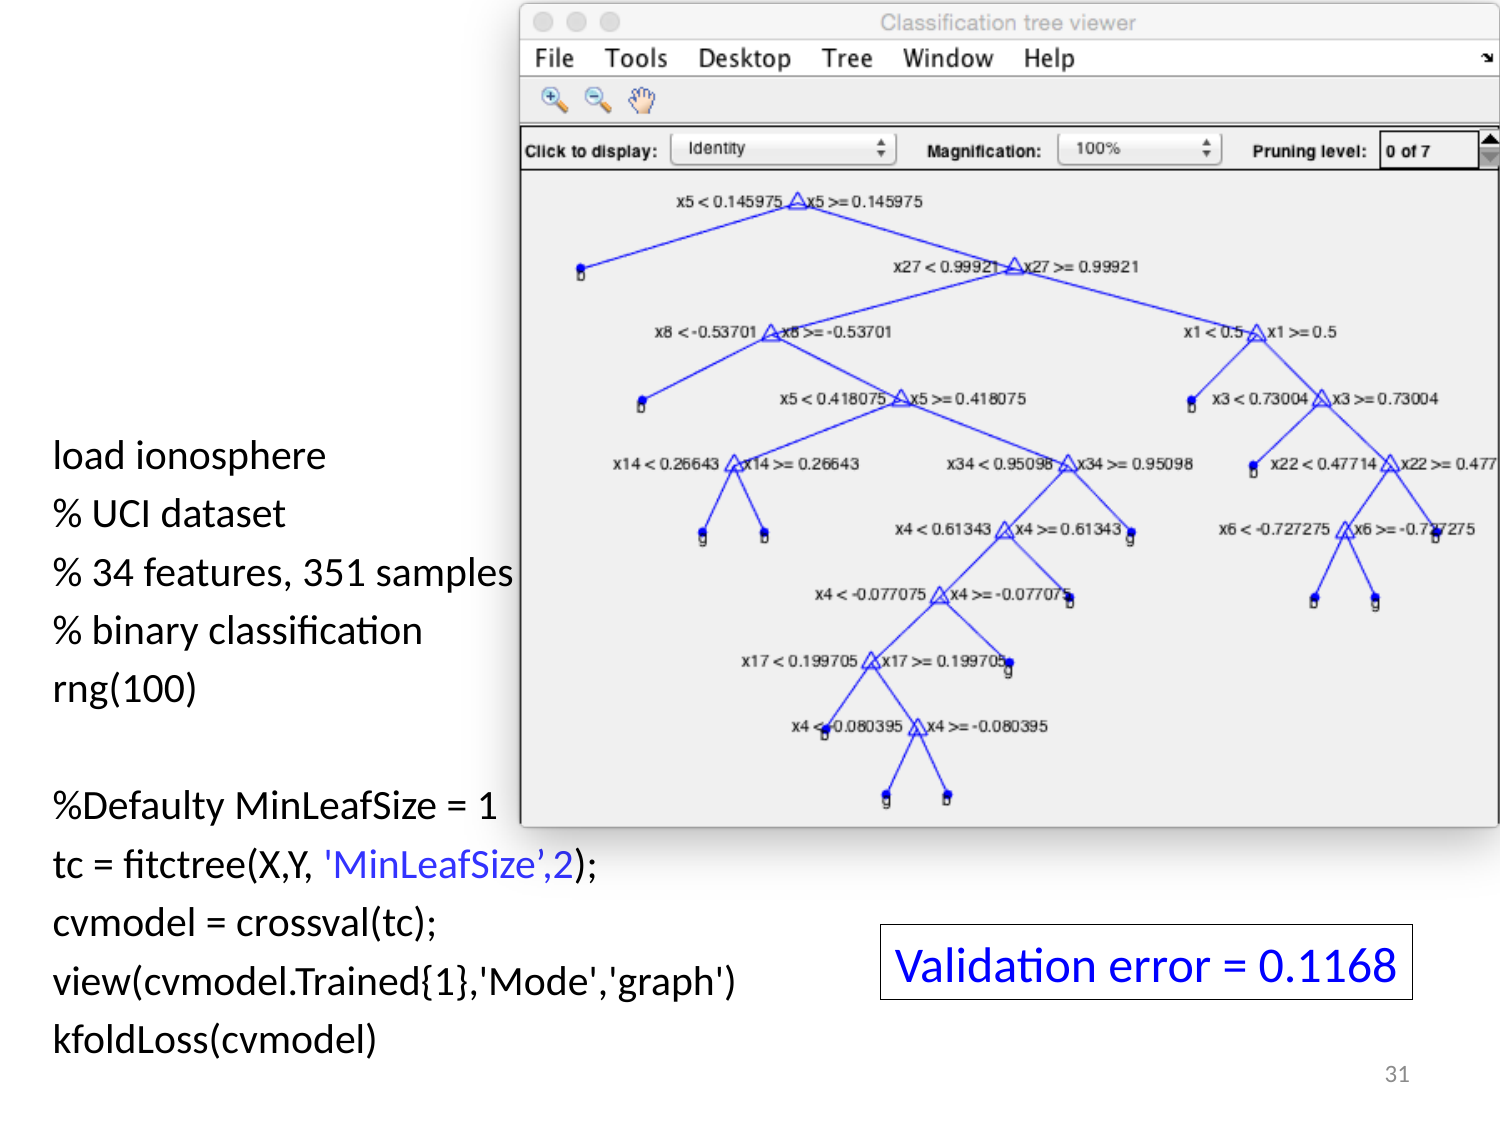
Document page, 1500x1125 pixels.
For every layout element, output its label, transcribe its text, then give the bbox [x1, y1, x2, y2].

list load ionosphere % UCI dataset % 34 features, 351 samples % binary classification rng(100) %Defaulty MinLeafSize = 1 tc = fitctree(X,Y, 'MinLeafSize’,2); cvmodel = crossval(tc); view(cvmodel.Trained{1},'Mode','graph') kfoldLoss(cvmodel) [37, 420, 1388, 1125]
text_box Validation error = 0.1168 [880, 924, 1413, 1000]
picture [449, 0, 1500, 911]
slide_number 31 [1074, 1042, 1425, 1103]
